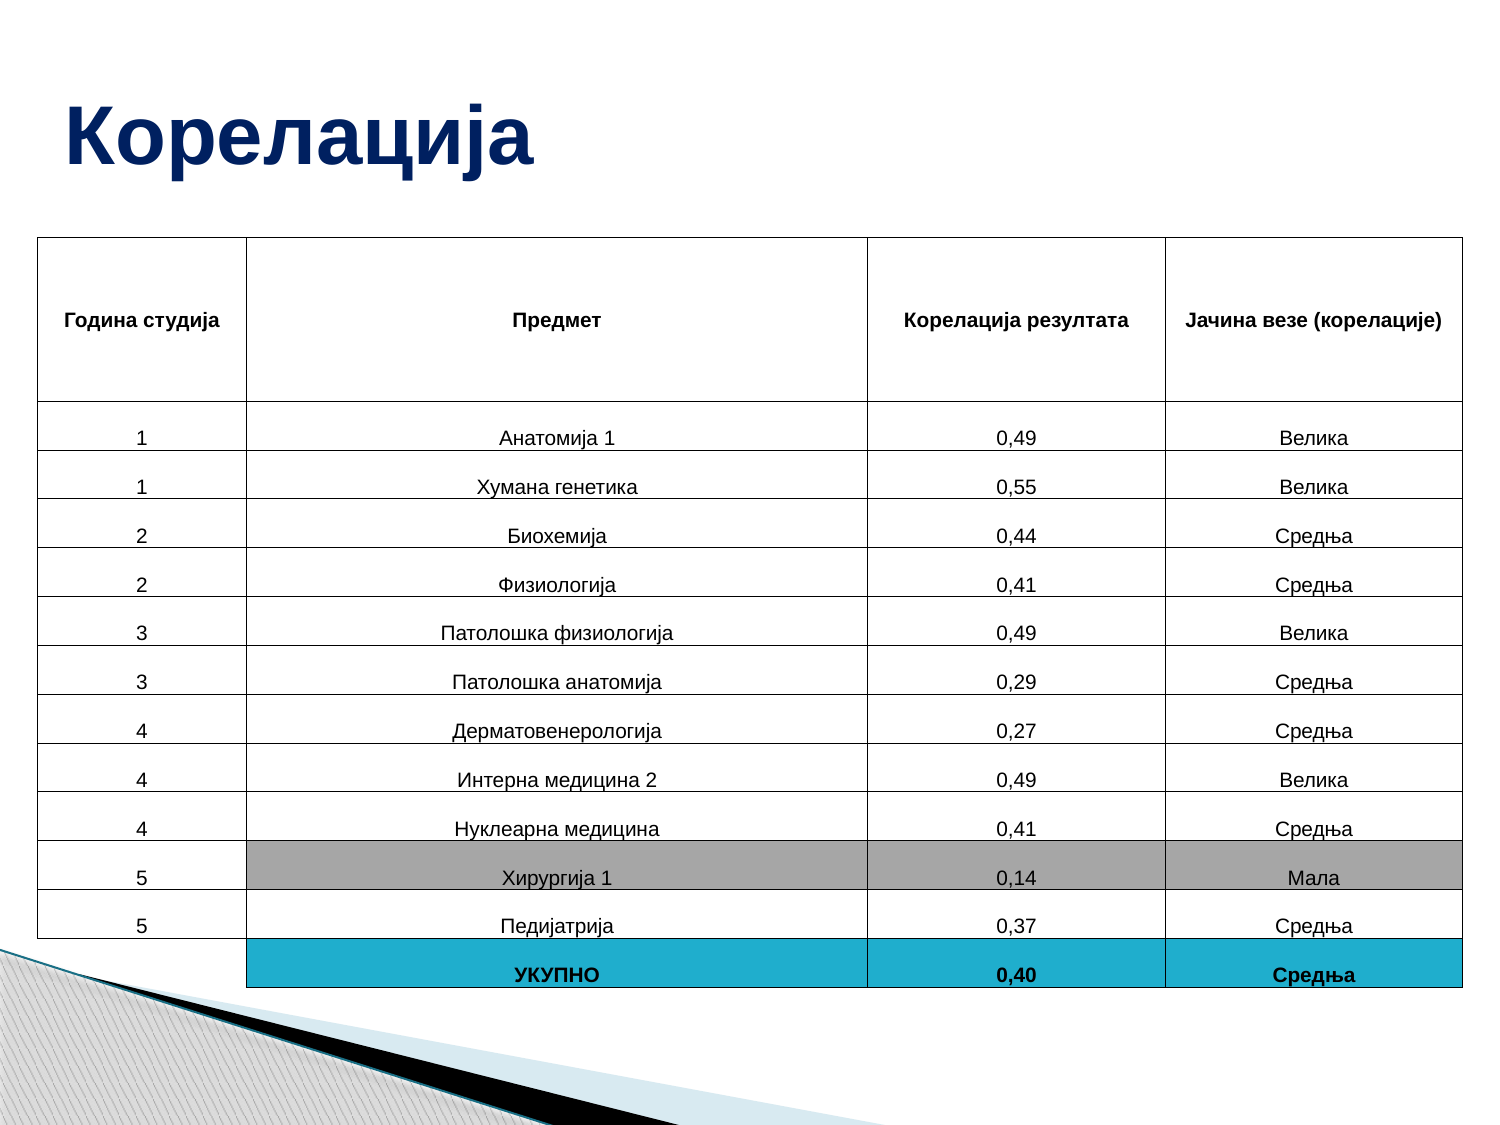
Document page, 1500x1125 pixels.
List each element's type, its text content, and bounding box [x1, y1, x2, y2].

table_cell Нуклеарна медицина [247, 792, 867, 840]
table_cell 5 [38, 890, 246, 938]
table_cell 0,27 [868, 695, 1165, 743]
table_cell 0,49 [868, 597, 1165, 645]
table_cell [38, 939, 246, 987]
table_cell Патолошка физиологија [247, 597, 867, 645]
table_cell Физиологија [247, 548, 867, 596]
table_cell УКУПНО [247, 939, 867, 987]
table_cell Хумана генетика [247, 451, 867, 498]
table_cell 1 [38, 402, 246, 450]
table_header Корелација резултата [868, 238, 1165, 401]
table_cell 0,41 [868, 548, 1165, 596]
table_header Јачина везе (корелације) [1166, 238, 1462, 401]
table_cell Средња [1166, 792, 1462, 840]
table_cell Анатомија 1 [247, 402, 867, 450]
table_cell Велика [1166, 451, 1462, 498]
table_cell 0,44 [868, 499, 1165, 547]
table_cell Патолошка анатомија [247, 646, 867, 694]
table_cell Велика [1166, 597, 1462, 645]
table_cell 3 [38, 597, 246, 645]
table_cell 4 [38, 792, 246, 840]
table_cell Велика [1166, 744, 1462, 791]
table_cell Дерматовенерологија [247, 695, 867, 743]
table_cell Велика [1166, 402, 1462, 450]
table_cell Средња [1166, 890, 1462, 938]
table_cell 0,41 [868, 792, 1165, 840]
table_cell 0,29 [868, 646, 1165, 694]
table_cell Средња [1166, 695, 1462, 743]
table_cell 0,49 [868, 402, 1165, 450]
table_header Предмет [247, 238, 867, 401]
table_cell 1 [38, 451, 246, 498]
table_cell 0,49 [868, 744, 1165, 791]
table_cell Средња [1166, 939, 1462, 987]
table_cell Биохемија [247, 499, 867, 547]
table_cell 2 [38, 499, 246, 547]
table_cell 2 [38, 548, 246, 596]
table_cell 0,55 [868, 451, 1165, 498]
table_header Година студија [38, 238, 246, 401]
table_cell Мала [1166, 841, 1462, 889]
title Корелација [50, 37, 1400, 225]
table_cell 0,40 [868, 939, 1165, 987]
table_cell Средња [1166, 646, 1462, 694]
table_cell 3 [38, 646, 246, 694]
table_cell 5 [38, 841, 246, 889]
table_cell 0,14 [868, 841, 1165, 889]
table_cell Педијатрија [247, 890, 867, 938]
table_cell Хирургија 1 [247, 841, 867, 889]
table_cell Средња [1166, 499, 1462, 547]
table_cell Интерна медицина 2 [247, 744, 867, 791]
table_cell 4 [38, 744, 246, 791]
table_cell Средња [1166, 548, 1462, 596]
table_cell 4 [38, 695, 246, 743]
table_cell 0,37 [868, 890, 1165, 938]
